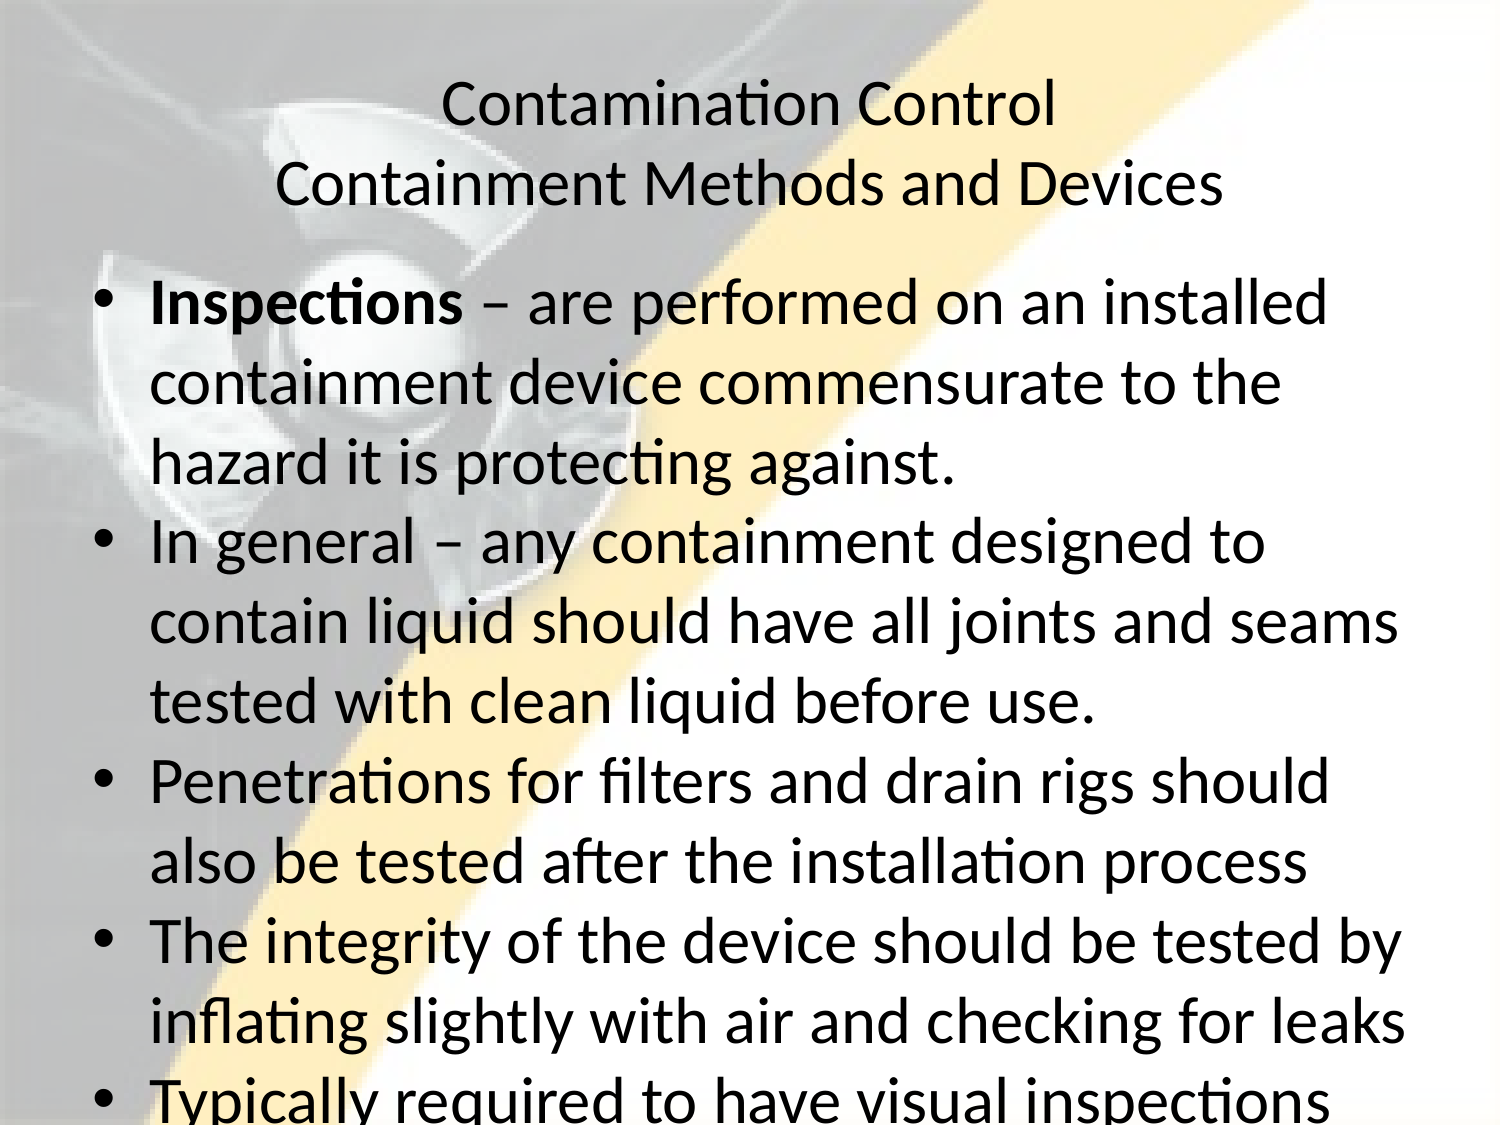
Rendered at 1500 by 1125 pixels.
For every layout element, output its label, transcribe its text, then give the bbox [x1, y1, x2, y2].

list Inspections – are performed on an installed containment device commensurate to the hazard it is protecting against. In general – any containment designed to contain liquid should have all joints and seams tested with clean liquid before use. Penetrations for filters and drain rigs should also be tested after the installation process The integrity of the device should be tested by inflating slightly with air and checking for leaks Typically required to have visual inspections done periodically during use. [75, 249, 1425, 1125]
title Contamination Control Containment Methods and Devices [75, 45, 1425, 233]
